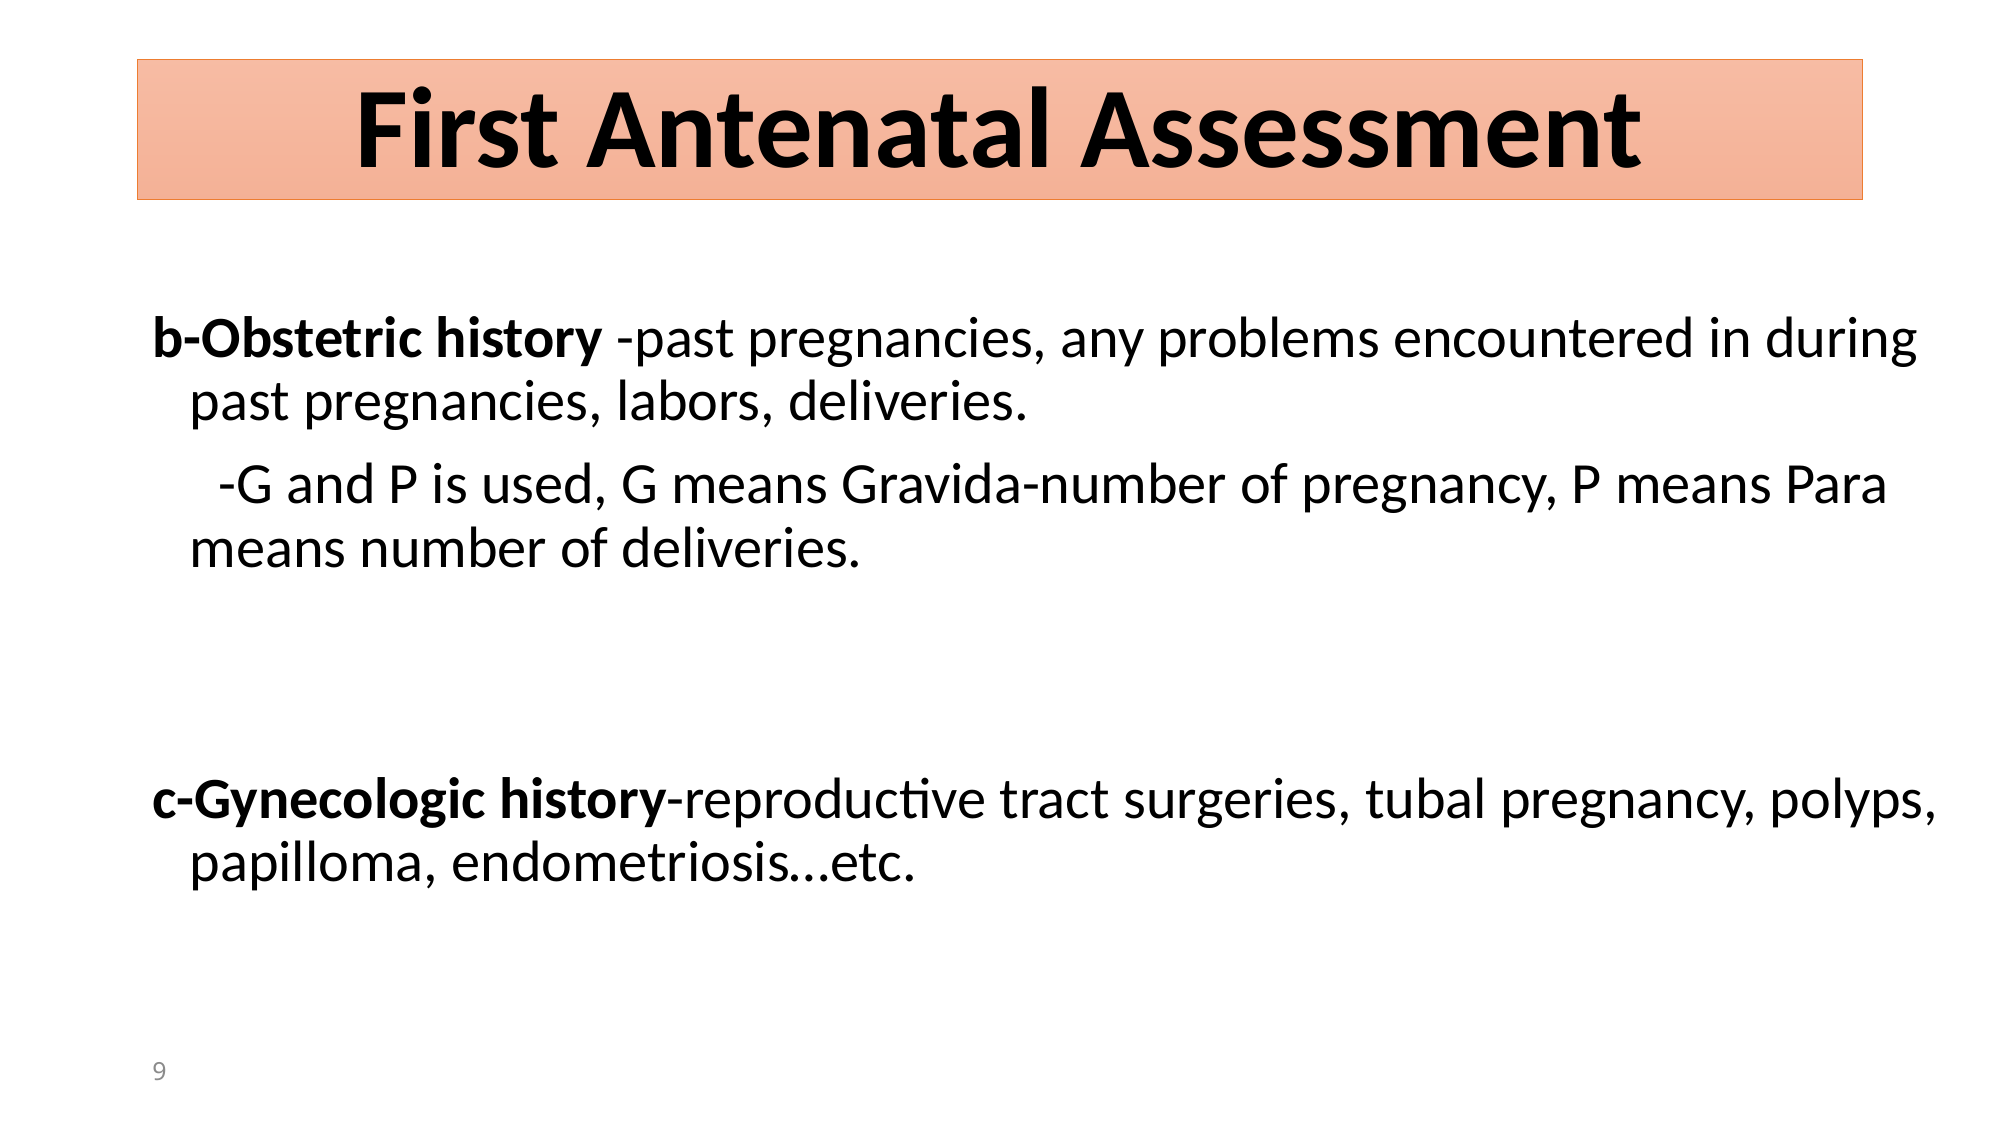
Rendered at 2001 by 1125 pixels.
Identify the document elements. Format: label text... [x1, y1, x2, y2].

title First Antenatal Assessment [137, 59, 1863, 200]
slide_number 9 [137, 1042, 588, 1103]
list b-Obstetric history -past pregnancies, any problems encountered in during past pregnancies, labors, deliveries. -G and P is used, G means Gravida-number of pregnancy, P means Para means number of deliveries. c-Gynecologic history-reproductive tract surgeries, tubal pregnancy, polyps, papilloma, endometriosis…etc. [137, 299, 1970, 1054]
